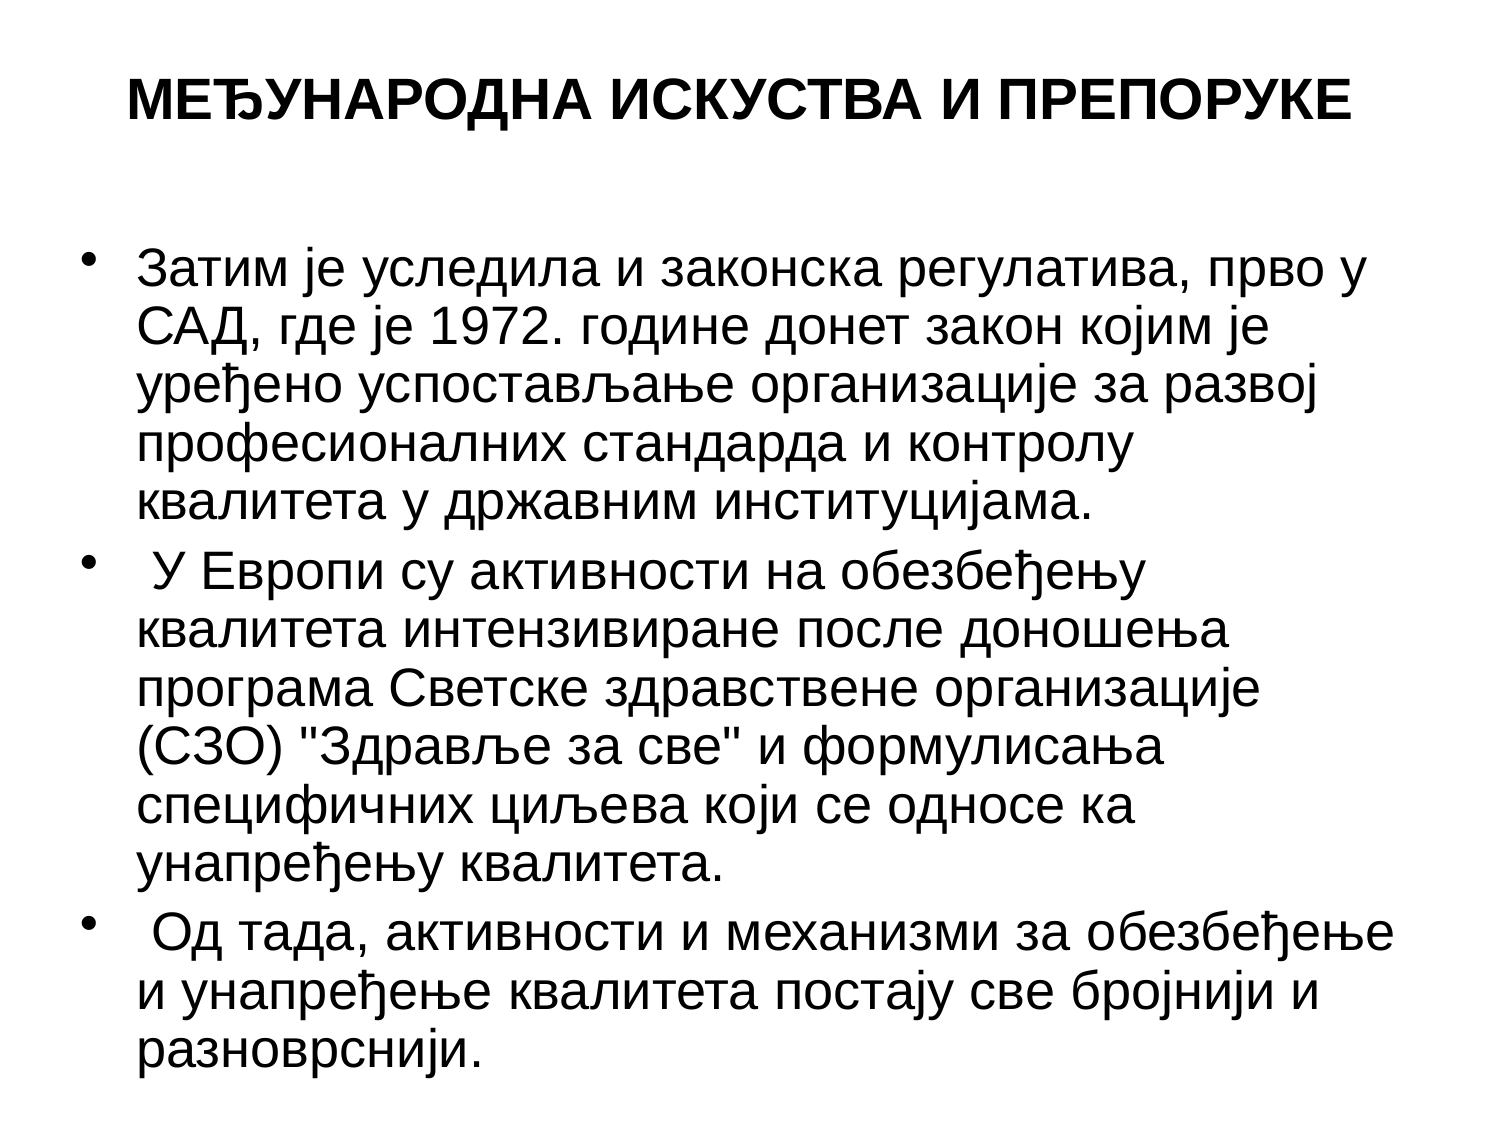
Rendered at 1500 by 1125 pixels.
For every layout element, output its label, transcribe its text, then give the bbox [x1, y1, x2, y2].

list Затим је уследила и законска регулатива, прво у САД, где је 1972. године донет закон којим је уређено успостављање организације за развој професионалних стандарда и контролу квалитета у државним институцијама. У Европи су активности на обезбеђењу квалитета интензивиране после доношења програма Светске здравствене организације (СЗО) "Здравље за све" и формулисања специфичних циљева који се односе ка унапређењу квалитета. Од тада, активности и механизми за обезбеђење и унапређење квалитета постају све бројнији и разноврснији. [64, 231, 1415, 975]
title МЕЂУНАРОДНА ИСКУСТВА И ПРЕПОРУКЕ [64, 42, 1415, 150]
